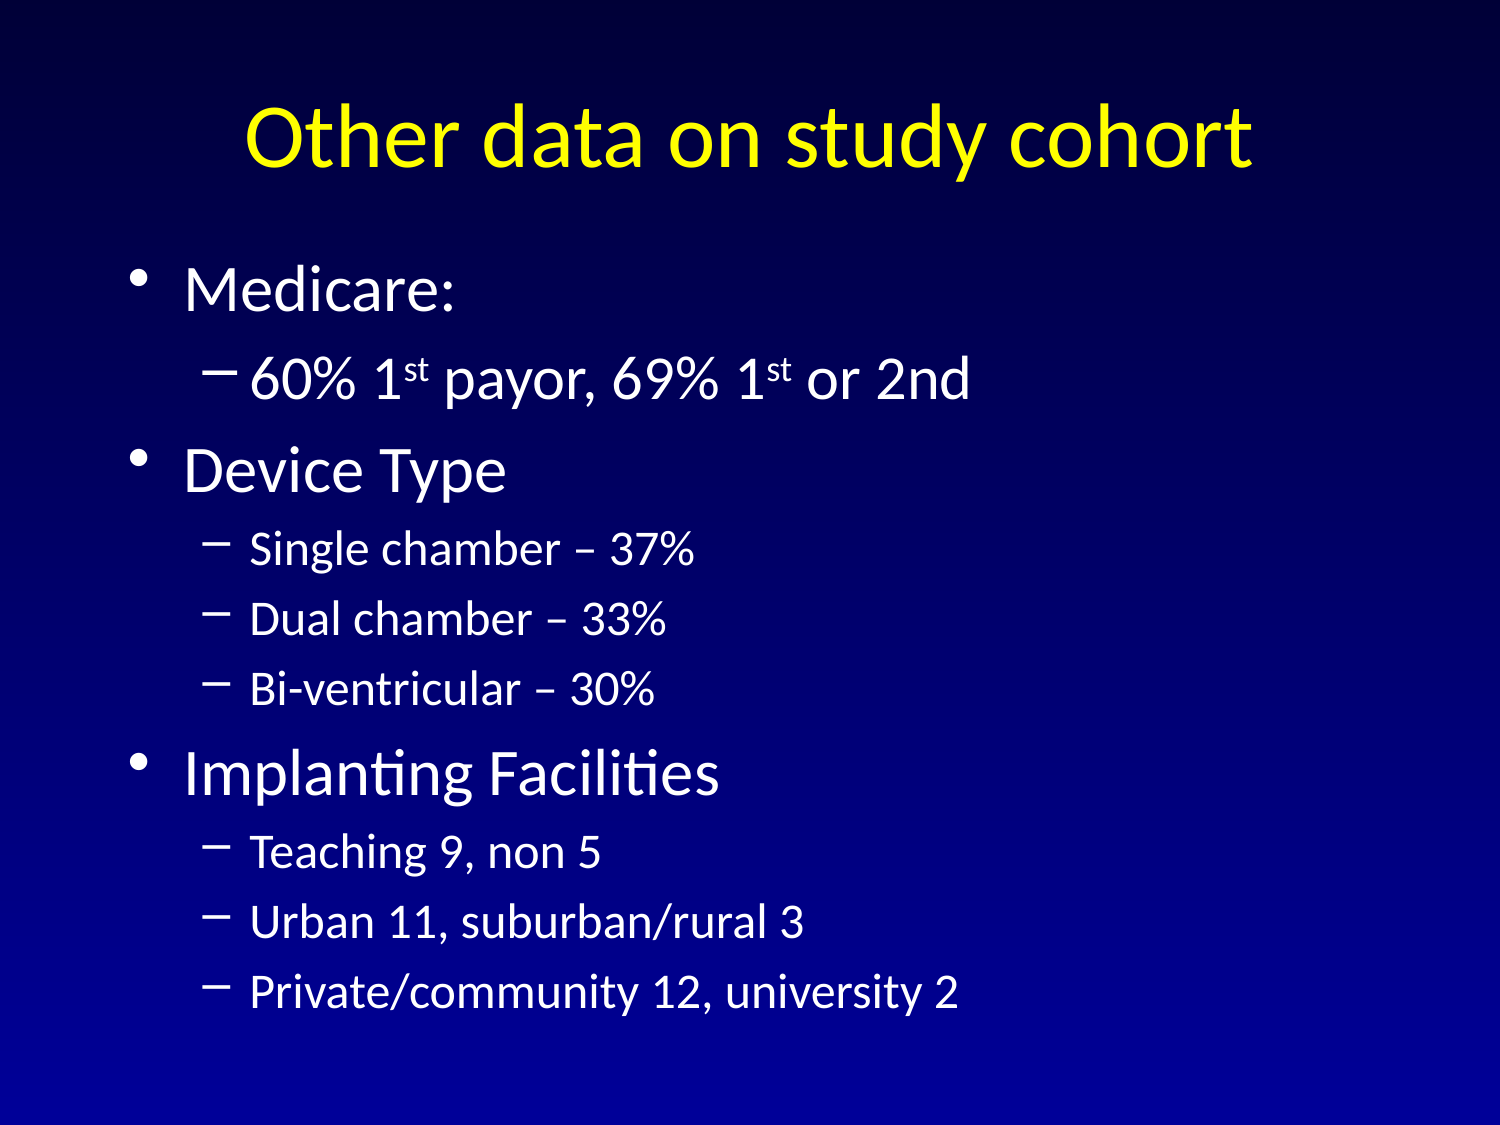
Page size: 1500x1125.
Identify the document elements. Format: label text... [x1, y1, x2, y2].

list Medicare: 60% 1st payor, 69% 1st or 2nd Device Type Single chamber – 37% Dual chamber – 33% Bi-ventricular – 30% Implanting Facilities Teaching 9, non 5 Urban 11, suburban/rural 3 Private/community 12, university 2 [112, 237, 1438, 913]
title Other data on study cohort [112, 37, 1388, 225]
